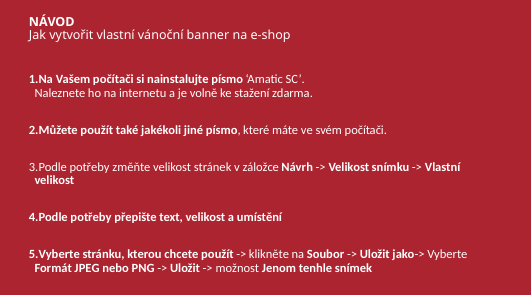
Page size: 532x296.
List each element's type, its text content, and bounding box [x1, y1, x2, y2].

text_box Na Vašem počítači si nainstalujte písmo ‘Amatic SC’. Naleznete ho na internetu a je volně ke stažení zdarma. Můžete použít také jakékoli jiné písmo, které máte ve svém počítači. Podle potřeby změňte velikost stránek v záložce Návrh -> Velikost snímku -> Vlastní velikost Podle potřeby přepište text, velikost a umístění Vyberte stránku, kterou chcete použít -> klikněte na Soubor -> Uložit jako-> Vyberte Formát JPEG nebo PNG -> Uložit -> možnost Jenom tenhle snímek [27, 72, 493, 283]
text_box NÁVOD Jak vytvořit vlastní vánoční banner na e-shop [27, 12, 391, 46]
